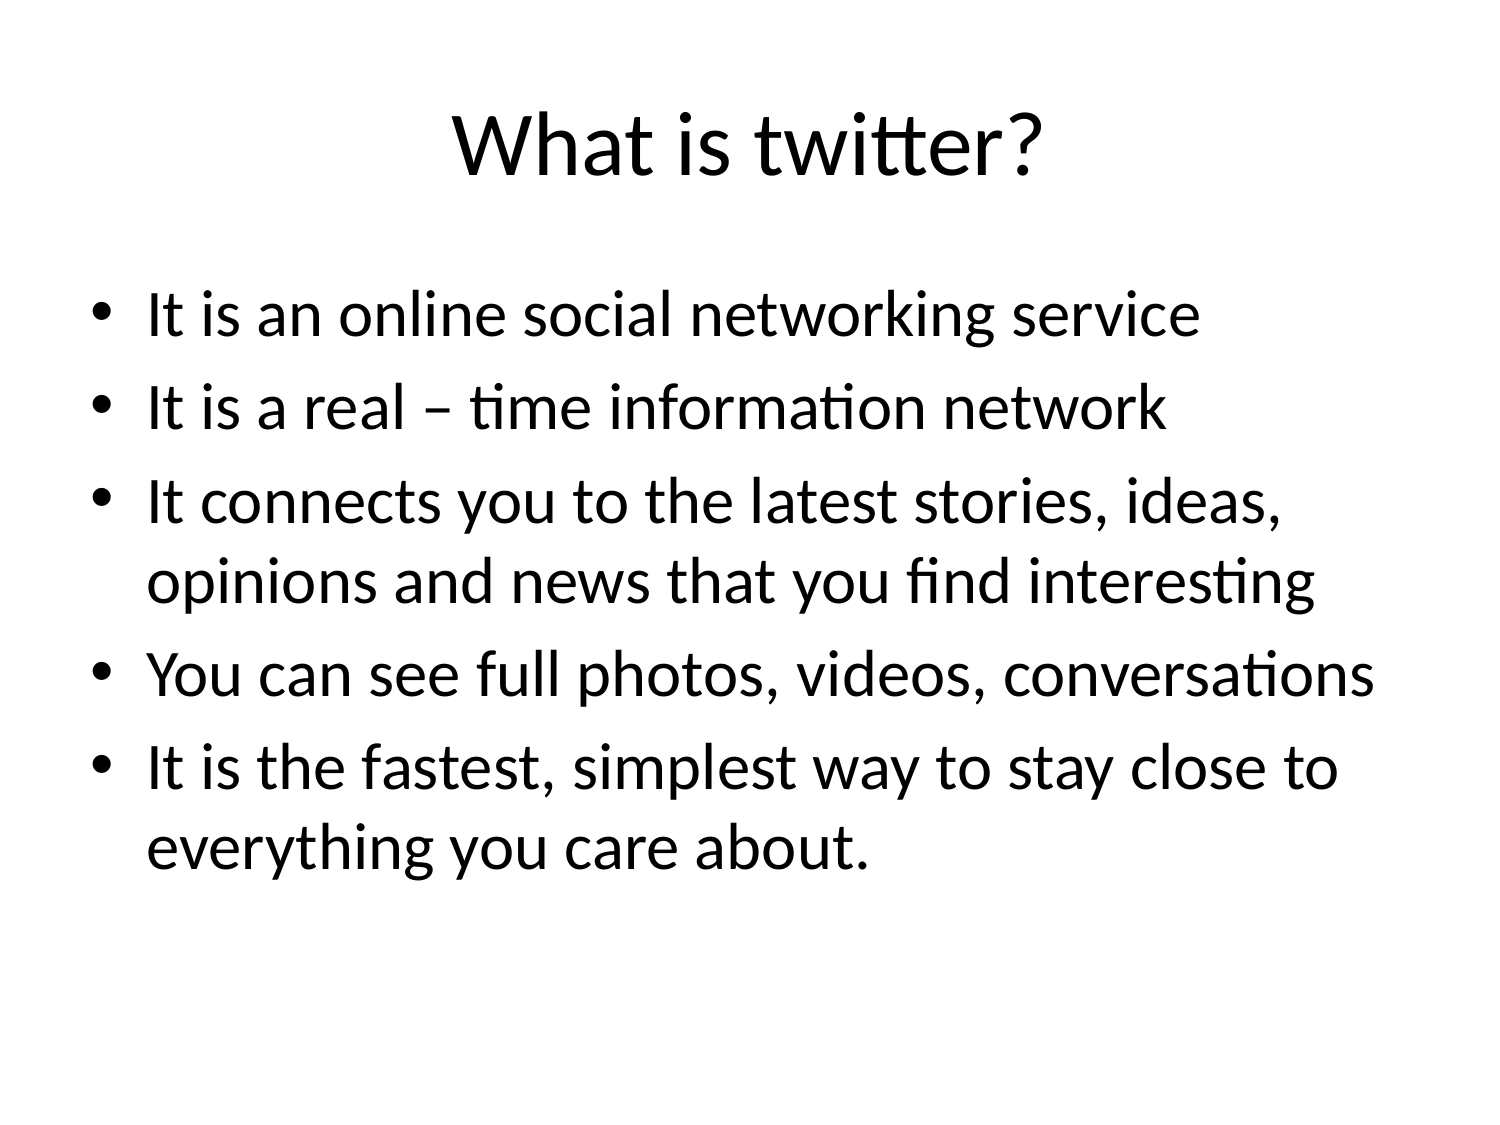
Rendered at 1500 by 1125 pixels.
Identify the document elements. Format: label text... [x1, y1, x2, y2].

list It is an online social networking service It is a real – time information network It connects you to the latest stories, ideas, opinions and news that you find interesting You can see full photos, videos, conversations It is the fastest, simplest way to stay close to everything you care about. [75, 262, 1425, 1005]
title What is twitter? [75, 45, 1425, 233]
